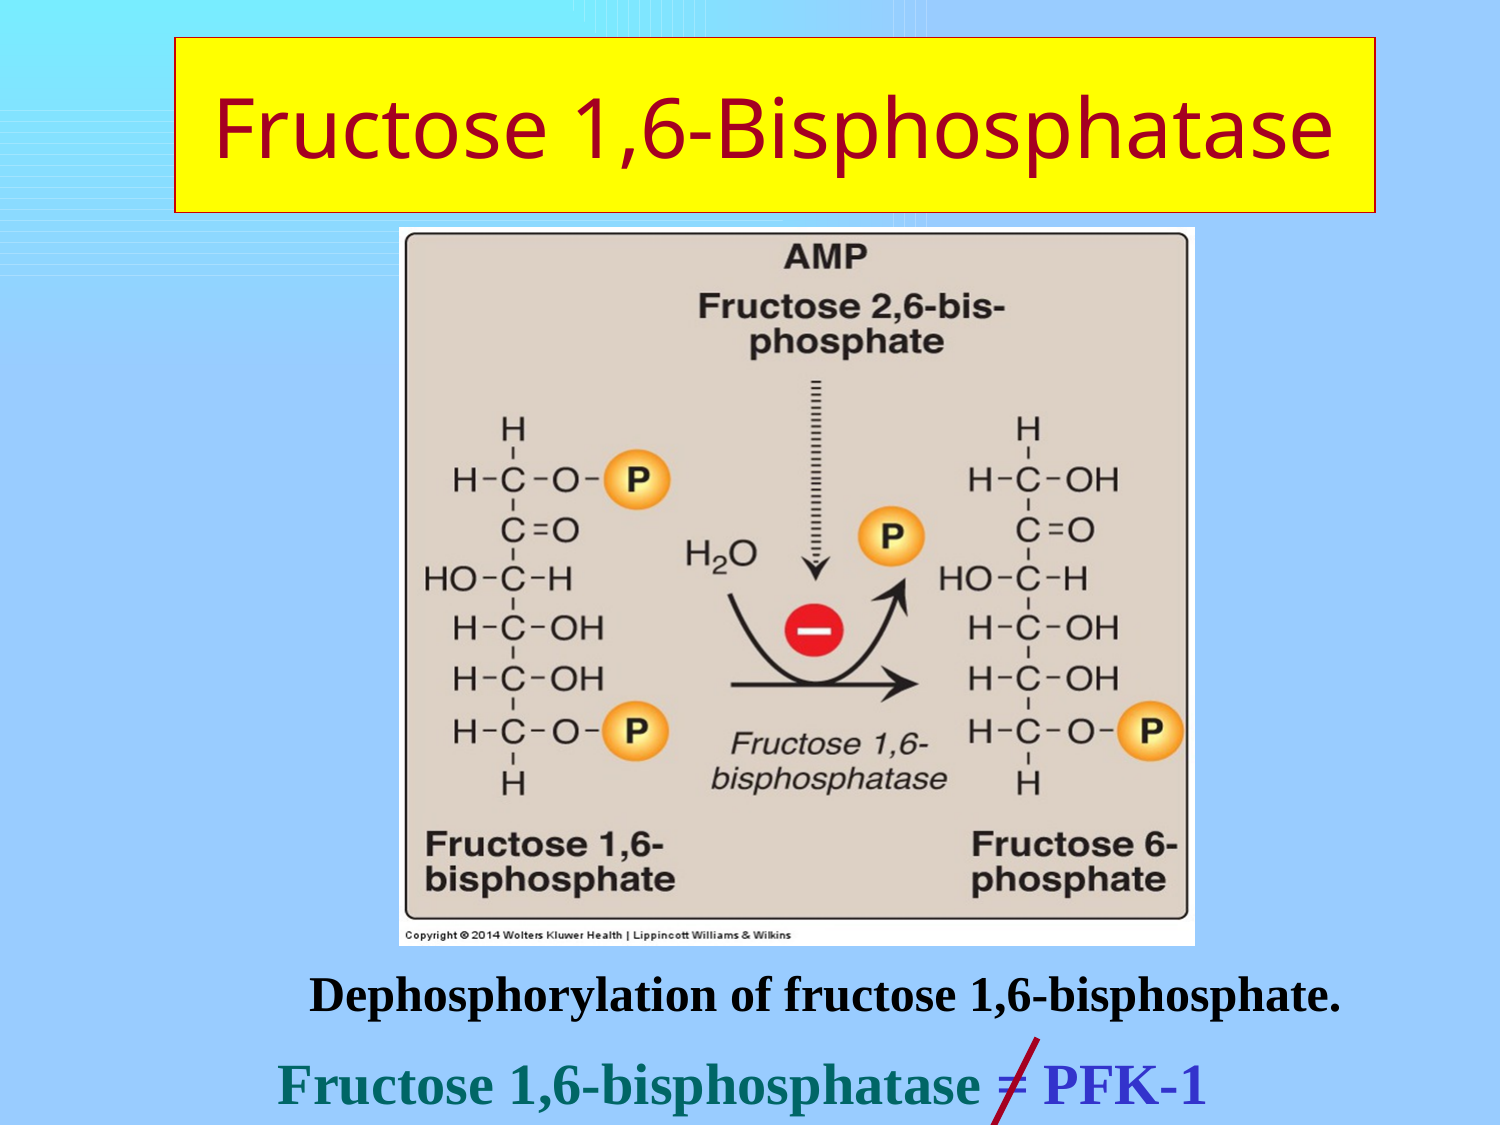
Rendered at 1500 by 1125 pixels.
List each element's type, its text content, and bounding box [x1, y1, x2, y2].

title Fructose 1,6-Bisphosphatase [174, 37, 1376, 213]
text_box Fructose 1,6-bisphosphatase = PFK-1 [262, 1038, 1224, 1124]
picture [399, 227, 1196, 946]
text_box Dephosphorylation of fructose 1,6-bisphosphate. [294, 953, 1370, 1029]
